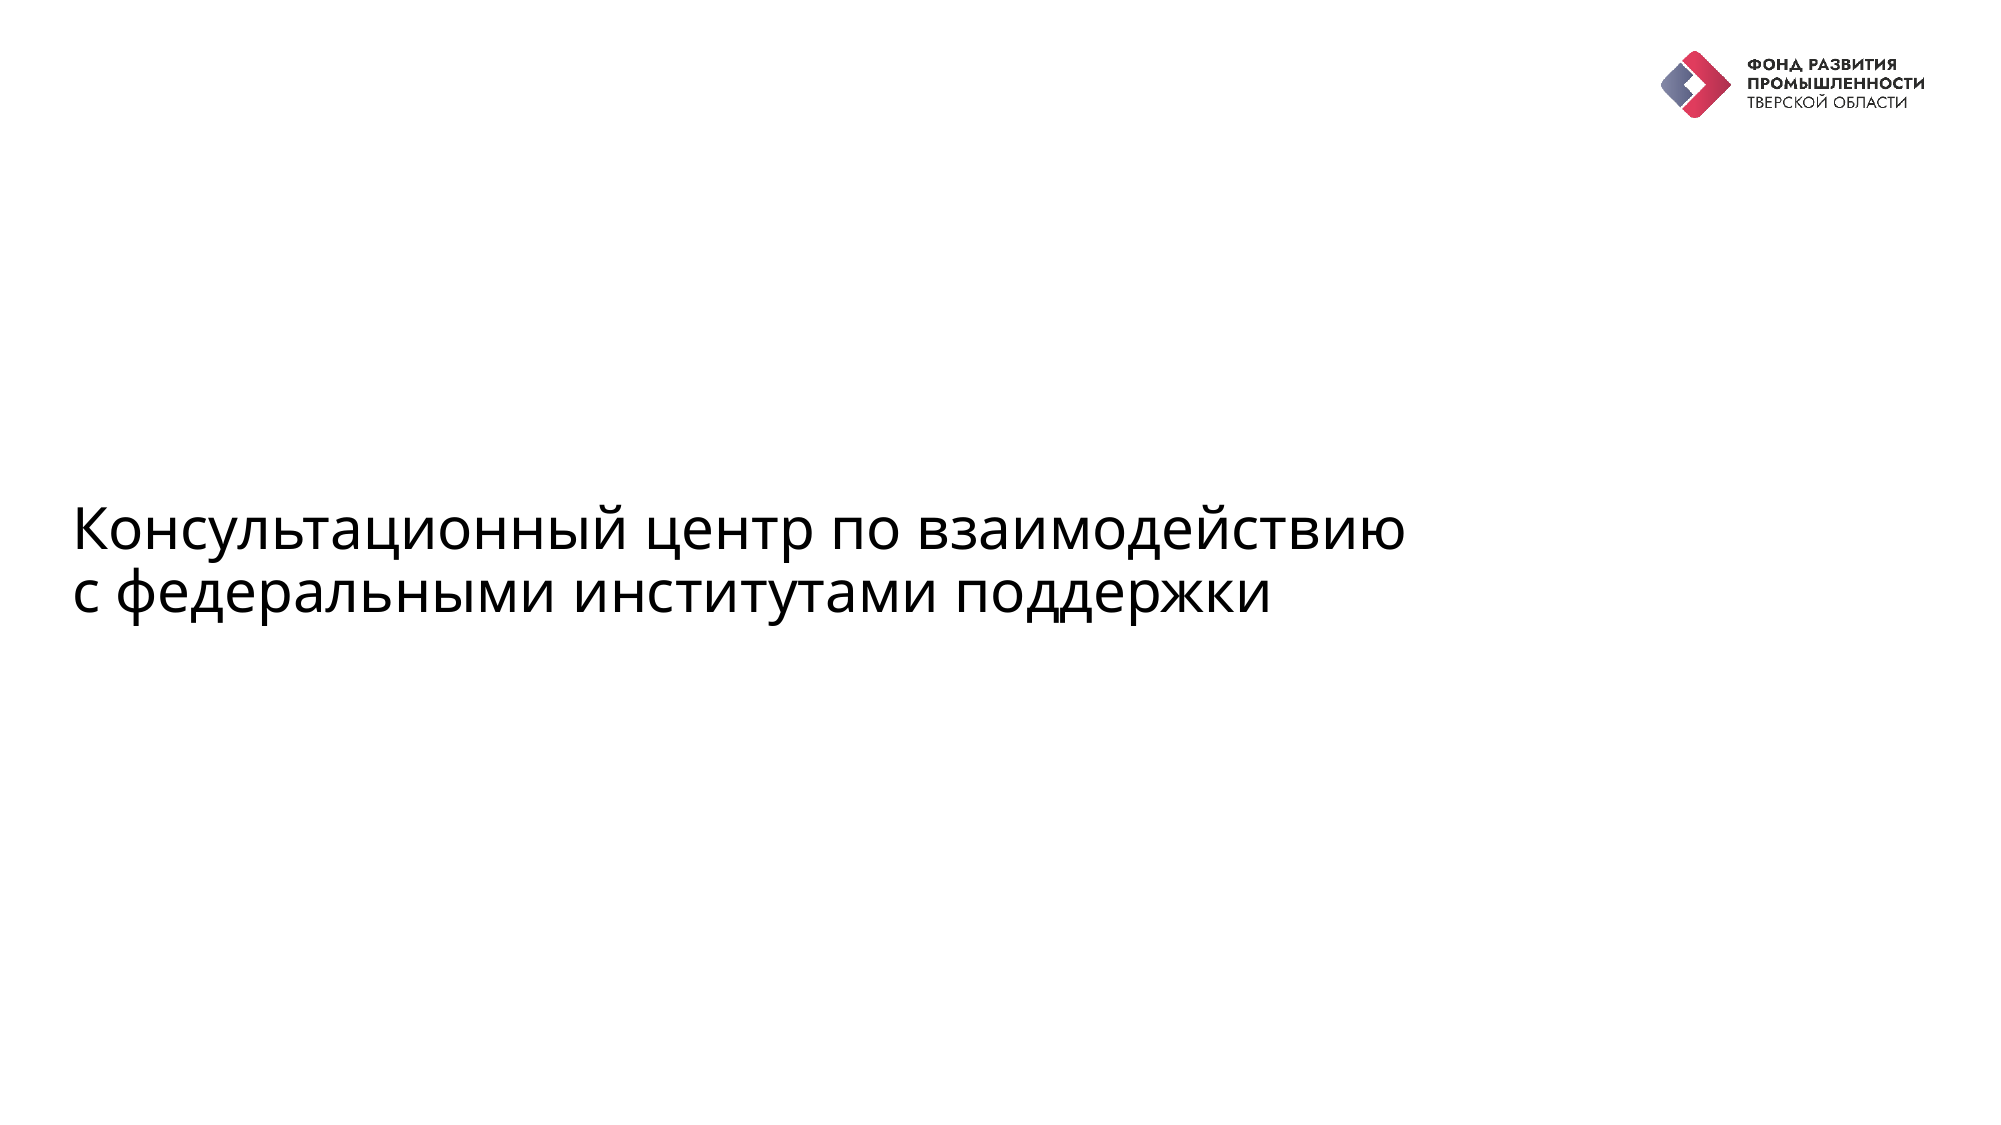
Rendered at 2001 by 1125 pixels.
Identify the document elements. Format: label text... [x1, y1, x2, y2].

picture [1661, 51, 1924, 118]
title Консультационный центр по взаимодействию с федеральными институтами поддержки [57, 479, 1976, 646]
